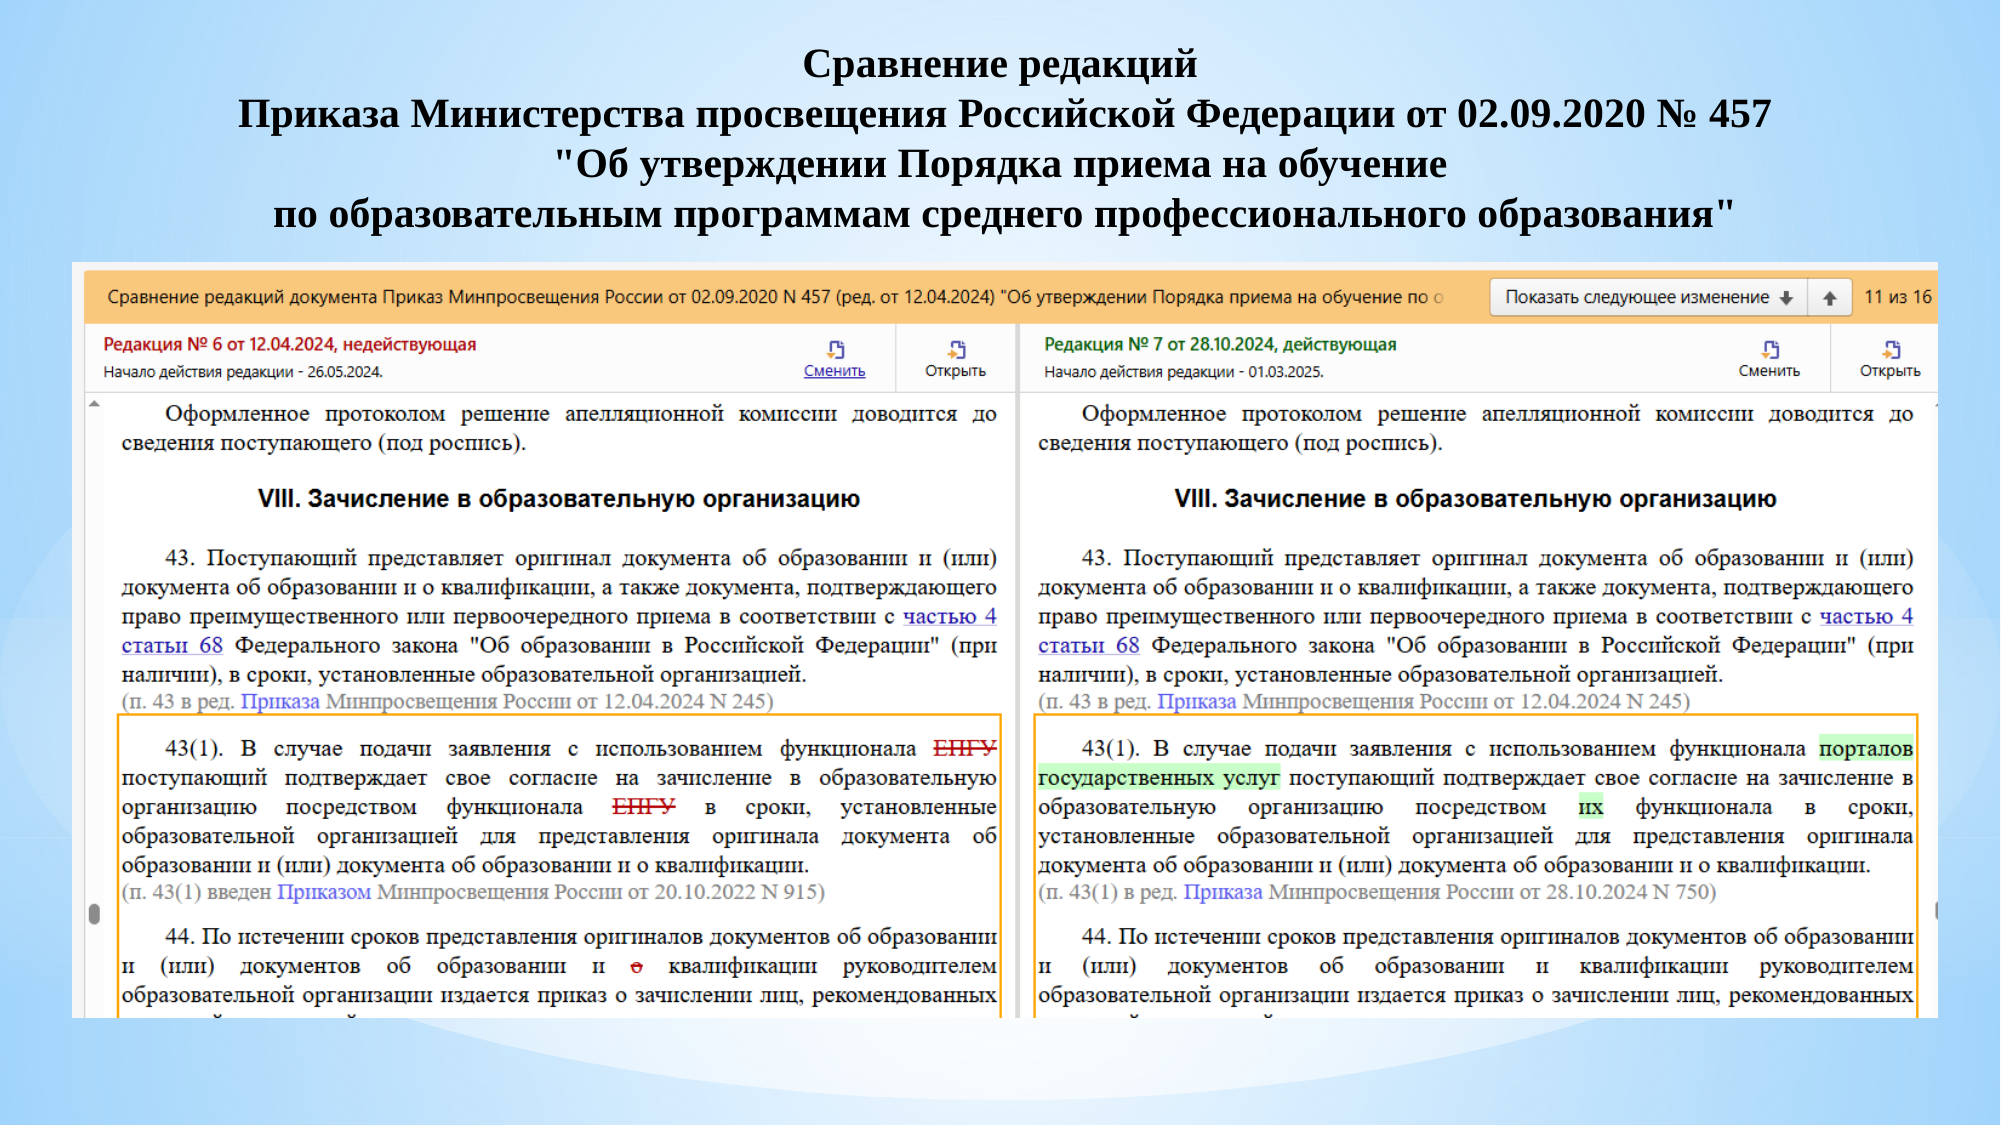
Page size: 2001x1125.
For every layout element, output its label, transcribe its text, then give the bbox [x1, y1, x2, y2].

title Сравнение редакций Приказа Министерства просвещения Российской Федерации от 02.09.2020 № 457 "Об утверждении Порядка приема на обучение по образовательным программам среднего профессионального образования" [51, 28, 1959, 240]
picture [72, 262, 1938, 1019]
